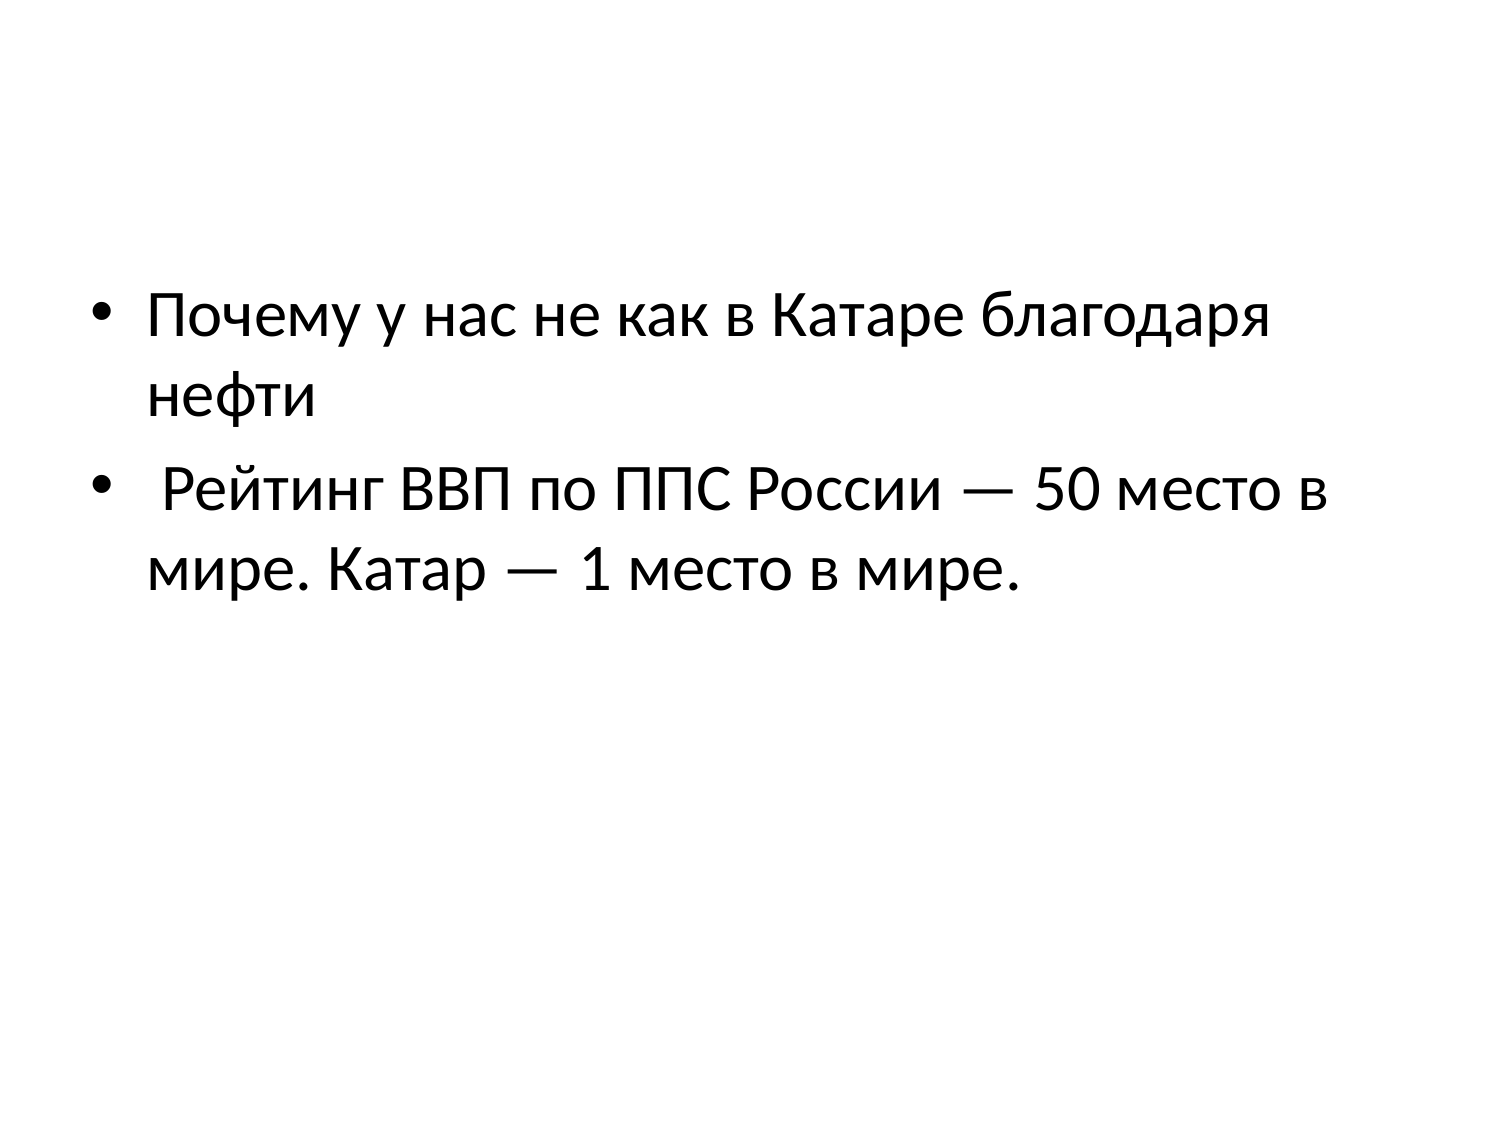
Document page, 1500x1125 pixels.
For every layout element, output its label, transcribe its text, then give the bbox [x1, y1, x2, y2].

list Почему у нас не как в Катаре благодаря нефти Рейтинг ВВП по ППС России — 50 место в мире. Катар — 1 место в мире. [75, 262, 1425, 1005]
